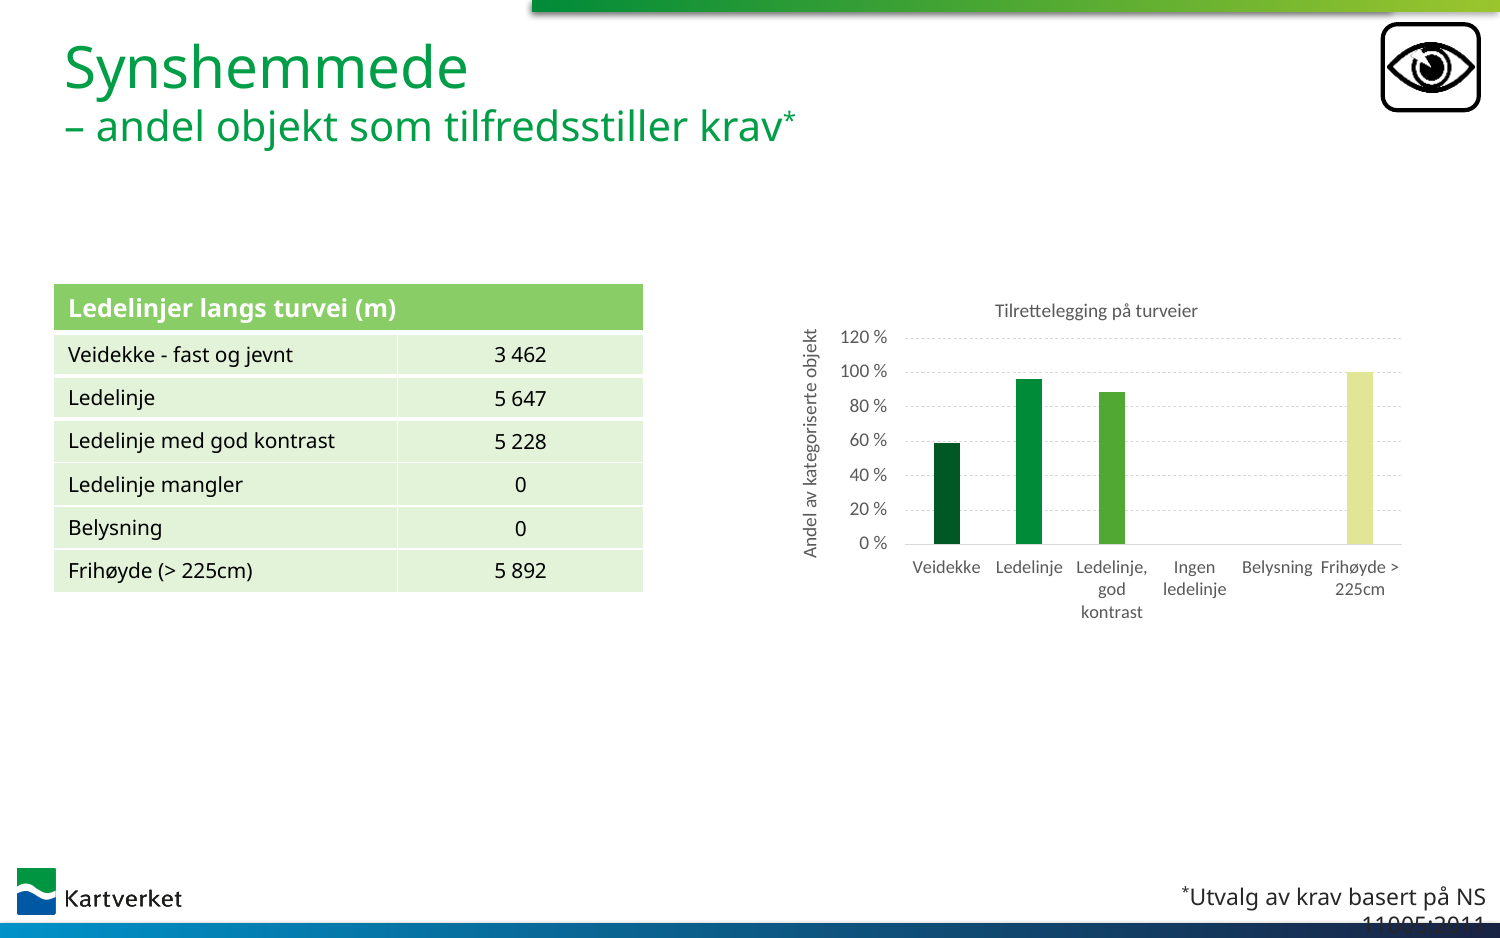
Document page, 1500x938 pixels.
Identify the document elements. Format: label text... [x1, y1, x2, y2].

picture [791, 291, 1402, 630]
table_header Ledelinjer langs turvei (m) [54, 284, 643, 330]
text_box *Utvalg av krav basert på NS 11005:2011 [1068, 873, 1500, 938]
table_cell 5 647 [398, 378, 643, 417]
table_cell 0 [398, 507, 643, 548]
text_box Synshemmede – andel objekt som tilfredsstiller krav* [49, 24, 1431, 158]
table_cell Ledelinje mangler [54, 463, 397, 505]
table_cell Frihøyde (> 225cm) [54, 550, 397, 592]
table_cell 0 [398, 463, 643, 505]
table_cell Ledelinje med god kontrast [54, 421, 397, 462]
table_cell Belysning [54, 507, 397, 548]
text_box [1382, 24, 1480, 111]
table_cell 3 462 [398, 335, 643, 374]
table_cell 5 892 [398, 550, 643, 592]
table_cell Veidekke - fast og jevnt [54, 335, 397, 374]
table_cell 5 228 [398, 421, 643, 462]
table_cell Ledelinje [54, 378, 397, 417]
